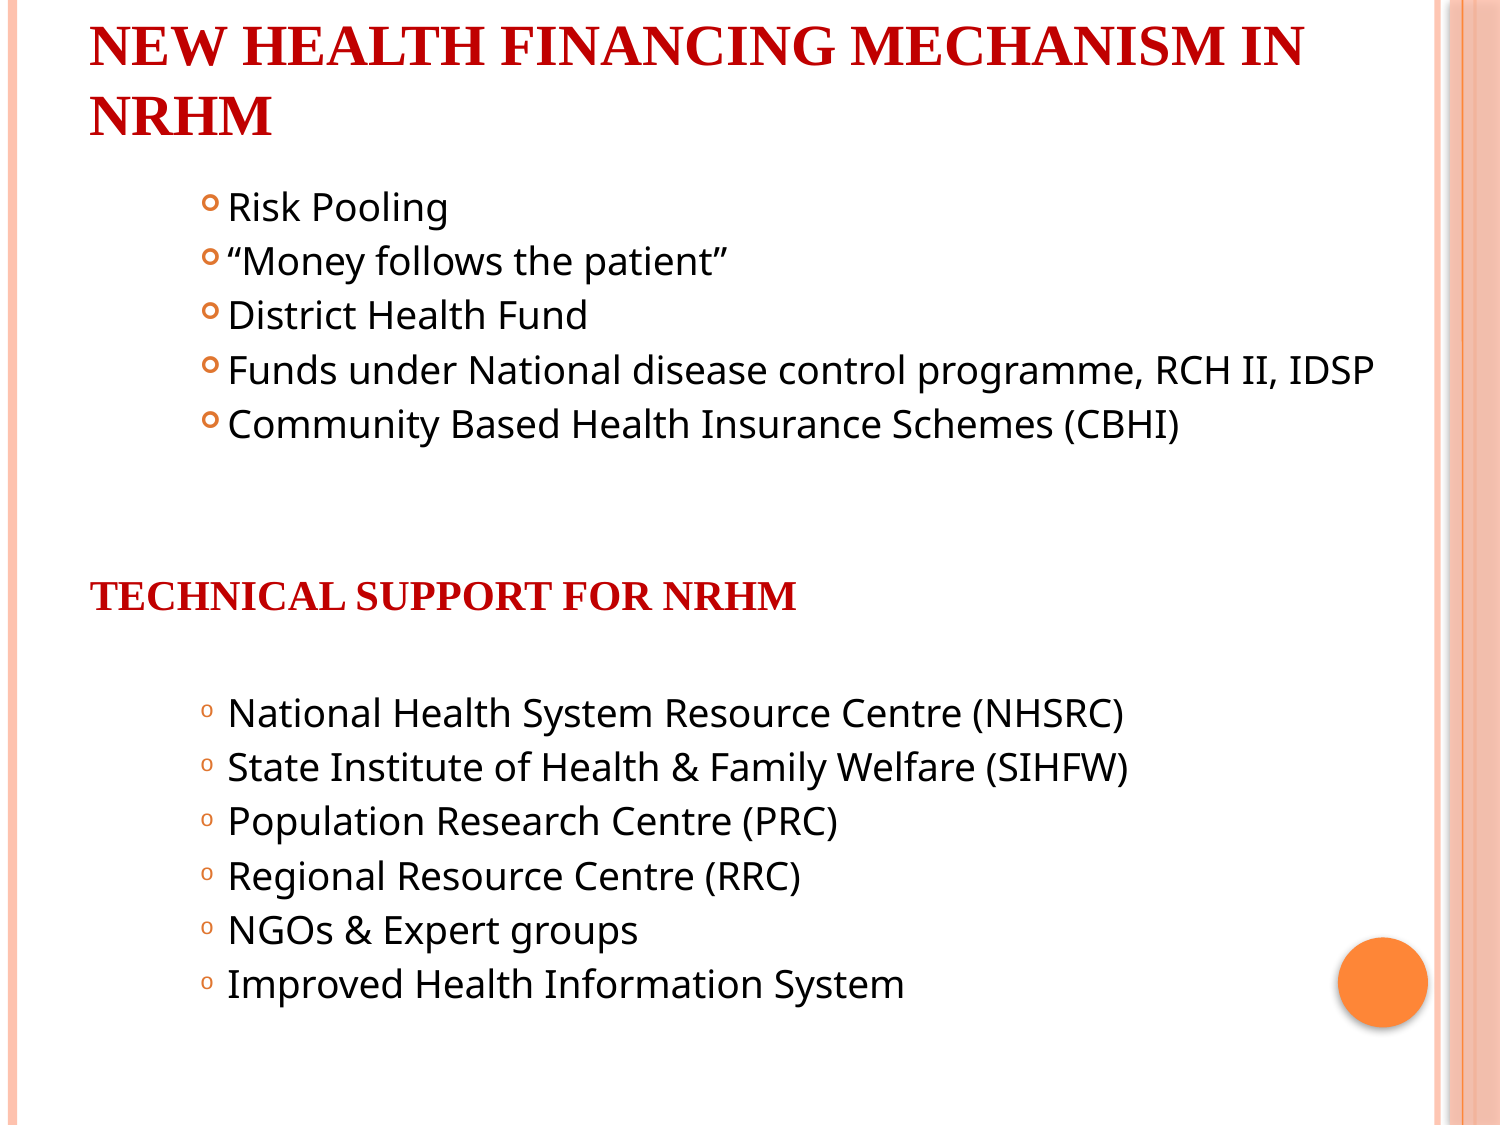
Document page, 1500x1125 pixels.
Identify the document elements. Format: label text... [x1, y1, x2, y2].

title New health financing mechanism in nrhm [75, 24, 1438, 155]
list Risk Pooling “Money follows the patient” District Health Fund Funds under National disease control programme, RCH II, IDSP Community Based Health Insurance Schemes (CBHI) TECHNICAL SUPPORT FOR NRHM National Health System Resource Centre (NHSRC) State Institute of Health & Family Welfare (SIHFW) Population Research Centre (PRC) Regional Resource Centre (RRC) NGOs & Expert groups Improved Health Information System [75, 174, 1400, 1025]
